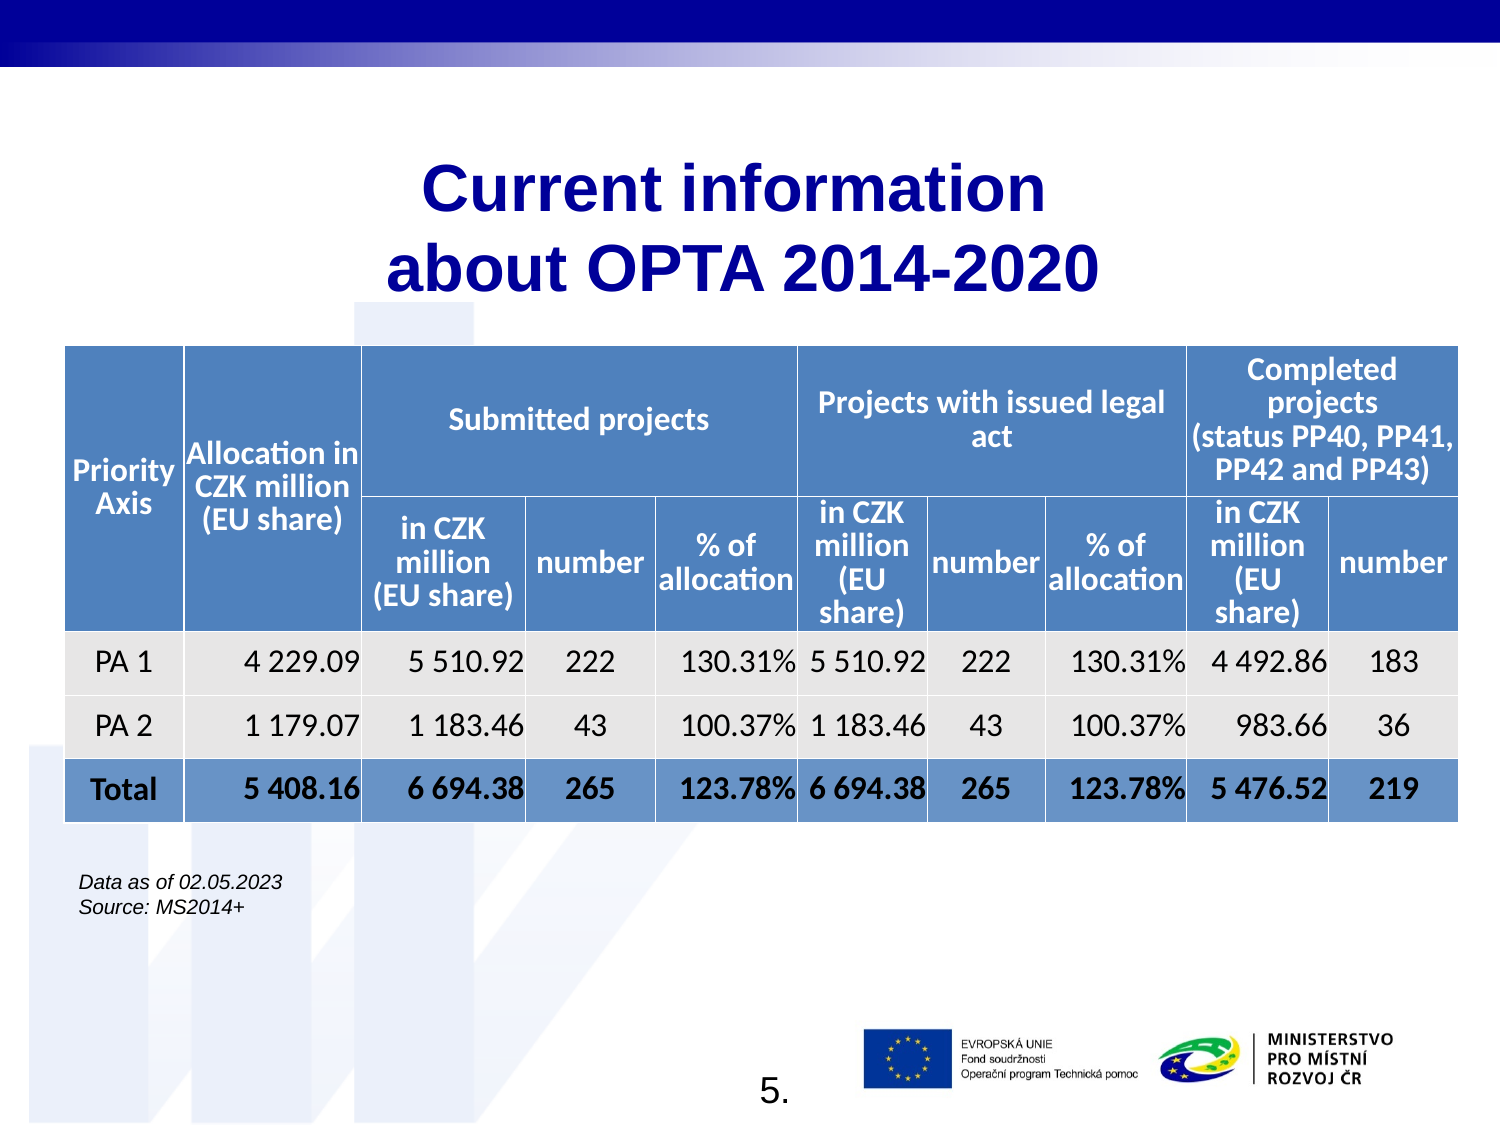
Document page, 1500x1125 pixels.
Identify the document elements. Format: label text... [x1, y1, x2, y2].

table_cell 4 492.86 [1187, 632, 1328, 695]
table_header Completed projects (status PP40, PP41, PP42 and PP43) [1187, 346, 1458, 496]
table_cell 222 [928, 632, 1045, 695]
table_cell 36 [1329, 696, 1458, 758]
table_cell PA 2 [65, 696, 183, 758]
table_cell 219 [1329, 759, 1458, 822]
table_cell in CZK million (EU share) [1187, 497, 1328, 631]
table_cell 5 476.52 [1187, 759, 1328, 822]
title Current information about OPTA 2014-2020 [63, 137, 1424, 308]
table_cell Total [65, 759, 183, 822]
table_cell in CZK million (EU share) [362, 497, 525, 631]
table_header Submitted projects [362, 346, 797, 496]
table_cell 183 [1329, 632, 1458, 695]
table_cell 43 [928, 696, 1045, 758]
table_cell 100.37% [656, 696, 797, 758]
table_cell 5 408.16 [185, 759, 361, 822]
table_cell 123.78% [1046, 759, 1186, 822]
table_cell 130.31% [656, 632, 797, 695]
table_cell number [526, 497, 655, 631]
table_cell 265 [526, 759, 655, 822]
table_cell 5 510.92 [362, 632, 525, 695]
table_cell number [1329, 497, 1458, 631]
table_cell 983.66 [1187, 696, 1328, 758]
table_header Priority Axis [65, 346, 183, 631]
table_cell 6 694.38 [798, 759, 927, 822]
table_cell 265 [928, 759, 1045, 822]
table_cell 100.37% [1046, 696, 1186, 758]
table_cell 5 510.92 [798, 632, 927, 695]
table_cell PA 1 [65, 632, 183, 695]
table_cell % of allocation [656, 497, 797, 631]
table_header Allocation in CZK million (EU share) [185, 346, 361, 631]
table_cell 4 229.09 [185, 632, 361, 695]
text_box Data as of 02.05.2023 Source: MS2014+ [63, 861, 314, 927]
table_cell 123.78% [656, 759, 797, 822]
table_cell 1 183.46 [362, 696, 525, 758]
table_cell 43 [526, 696, 655, 758]
table_header Projects with issued legal act [798, 346, 1186, 496]
table_cell 1 183.46 [798, 696, 927, 758]
table_cell 6 694.38 [362, 759, 525, 822]
text_box 5. [744, 1059, 828, 1119]
table_cell % of allocation [1046, 497, 1186, 631]
table_cell in CZK million (EU share) [798, 497, 927, 631]
table_cell 1 179.07 [185, 696, 361, 758]
table_cell number [928, 497, 1045, 631]
table_cell 222 [526, 632, 655, 695]
table_cell 130.31% [1046, 632, 1186, 695]
picture [29, 302, 1412, 1125]
